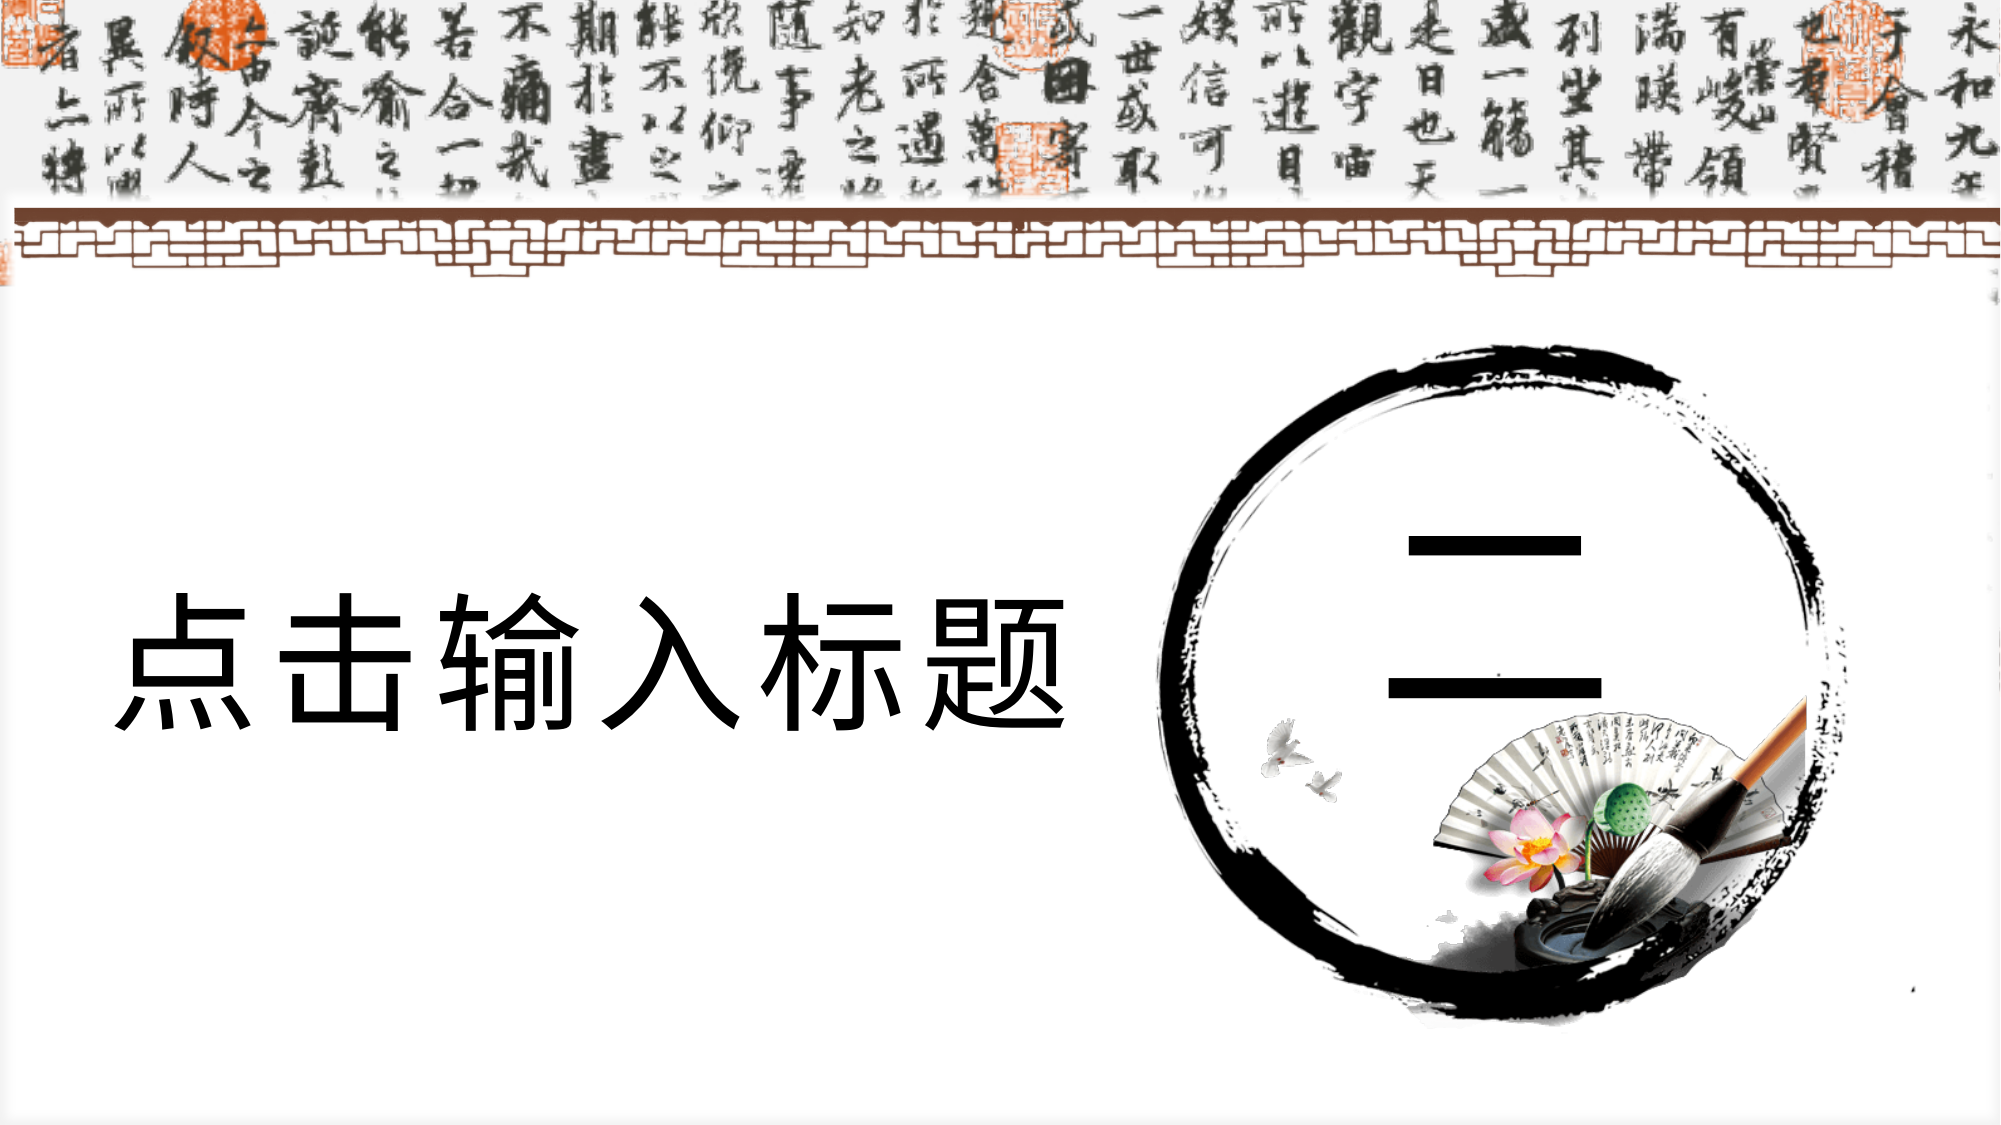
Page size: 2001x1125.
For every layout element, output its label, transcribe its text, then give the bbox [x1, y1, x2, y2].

picture [0, 0, 2001, 151]
text_box 点击输入标题 [93, 562, 956, 758]
picture [956, 172, 1961, 1125]
